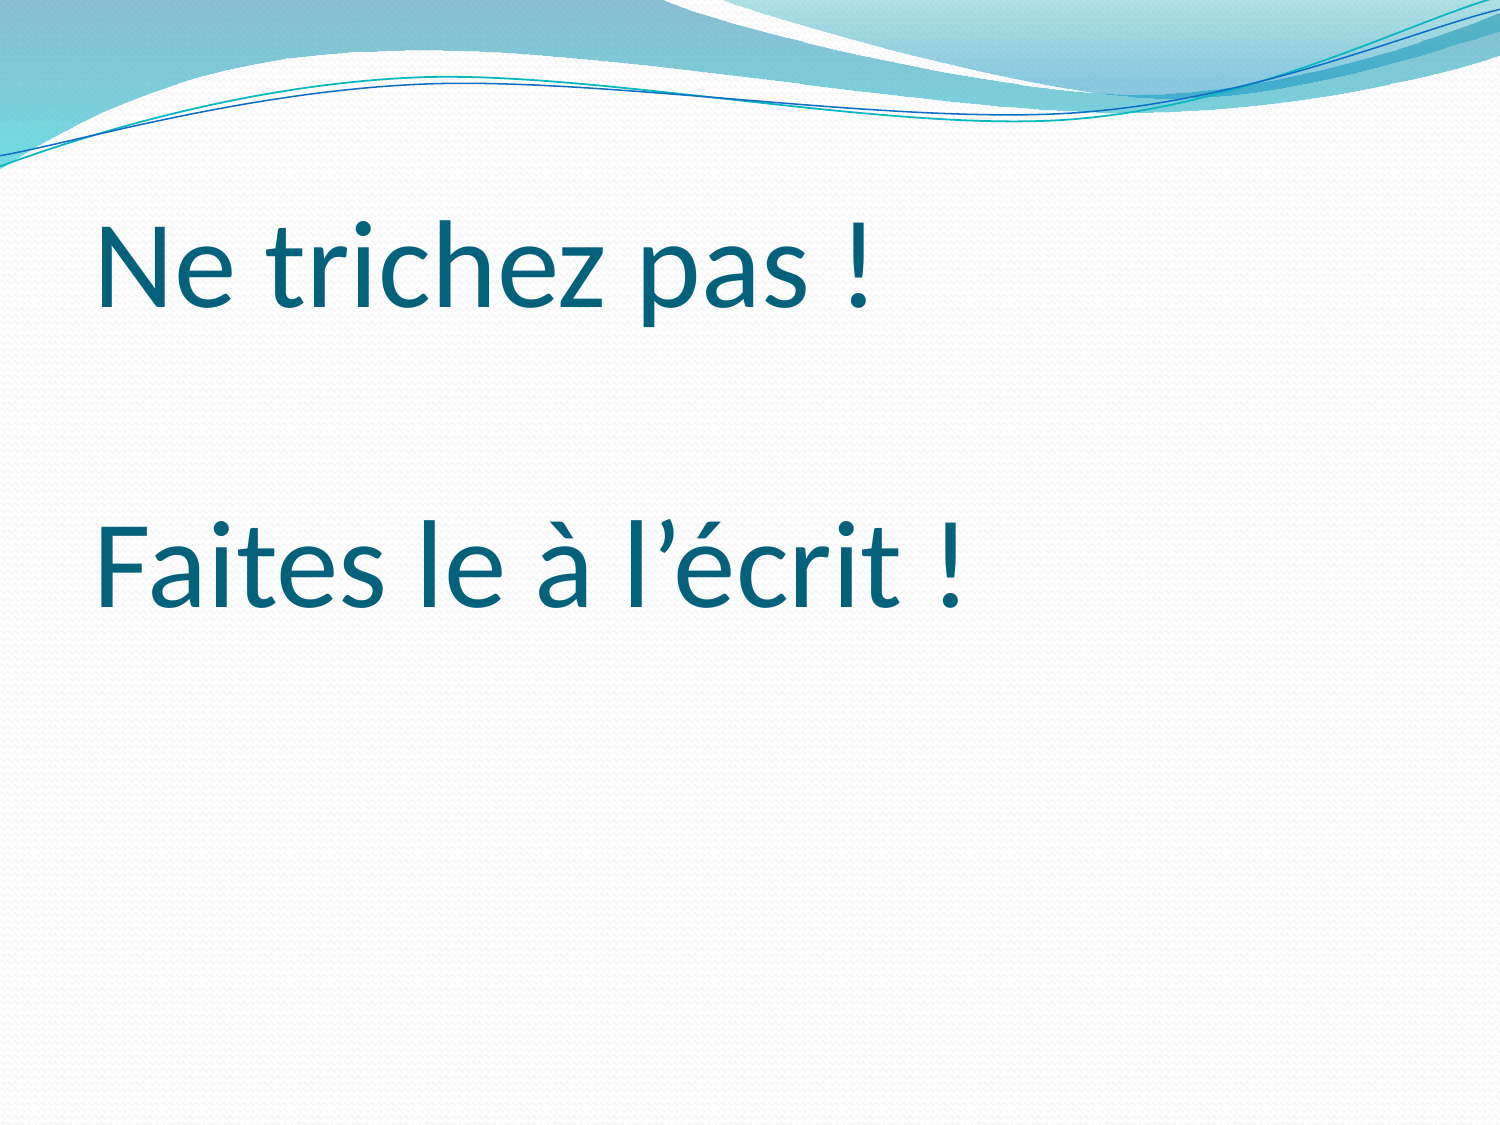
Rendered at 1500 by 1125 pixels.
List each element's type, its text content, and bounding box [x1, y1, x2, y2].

title Ne trichez pas ! Faites le à l’écrit ! [93, 445, 1444, 633]
